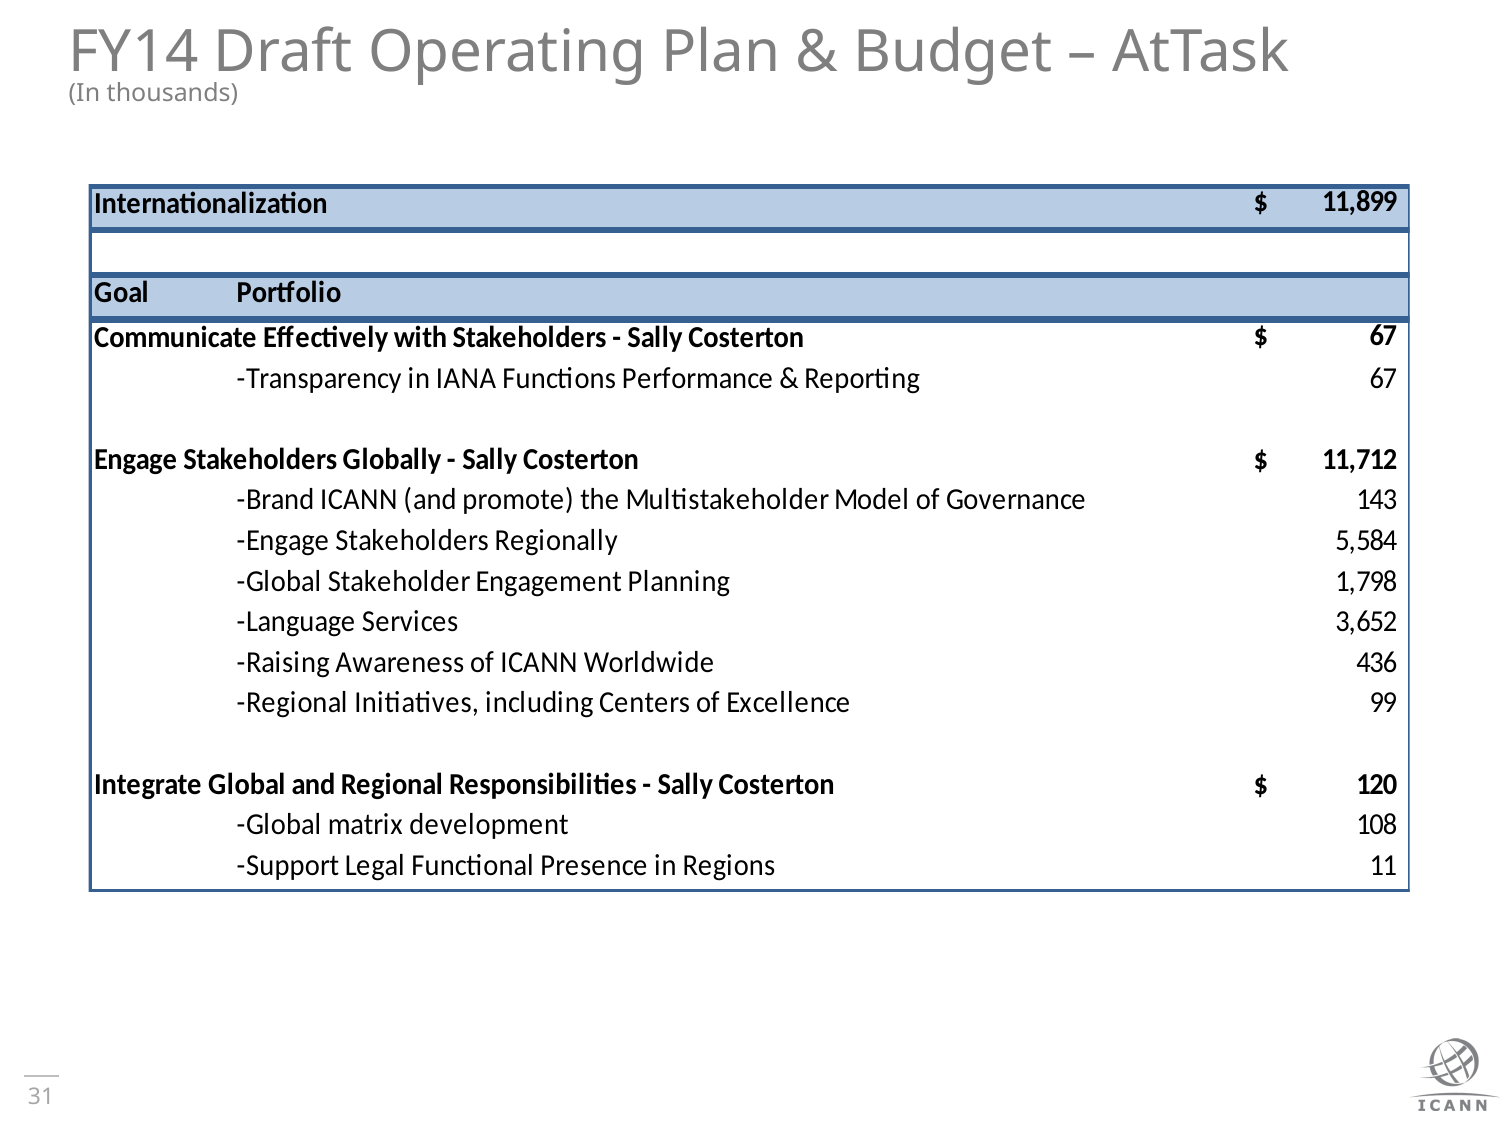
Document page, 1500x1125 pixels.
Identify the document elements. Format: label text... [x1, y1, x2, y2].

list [88, 184, 1412, 894]
title FY14 Draft Operating Plan & Budget – AtTask (In thousands) [54, 19, 1471, 116]
picture [1409, 1038, 1500, 1111]
